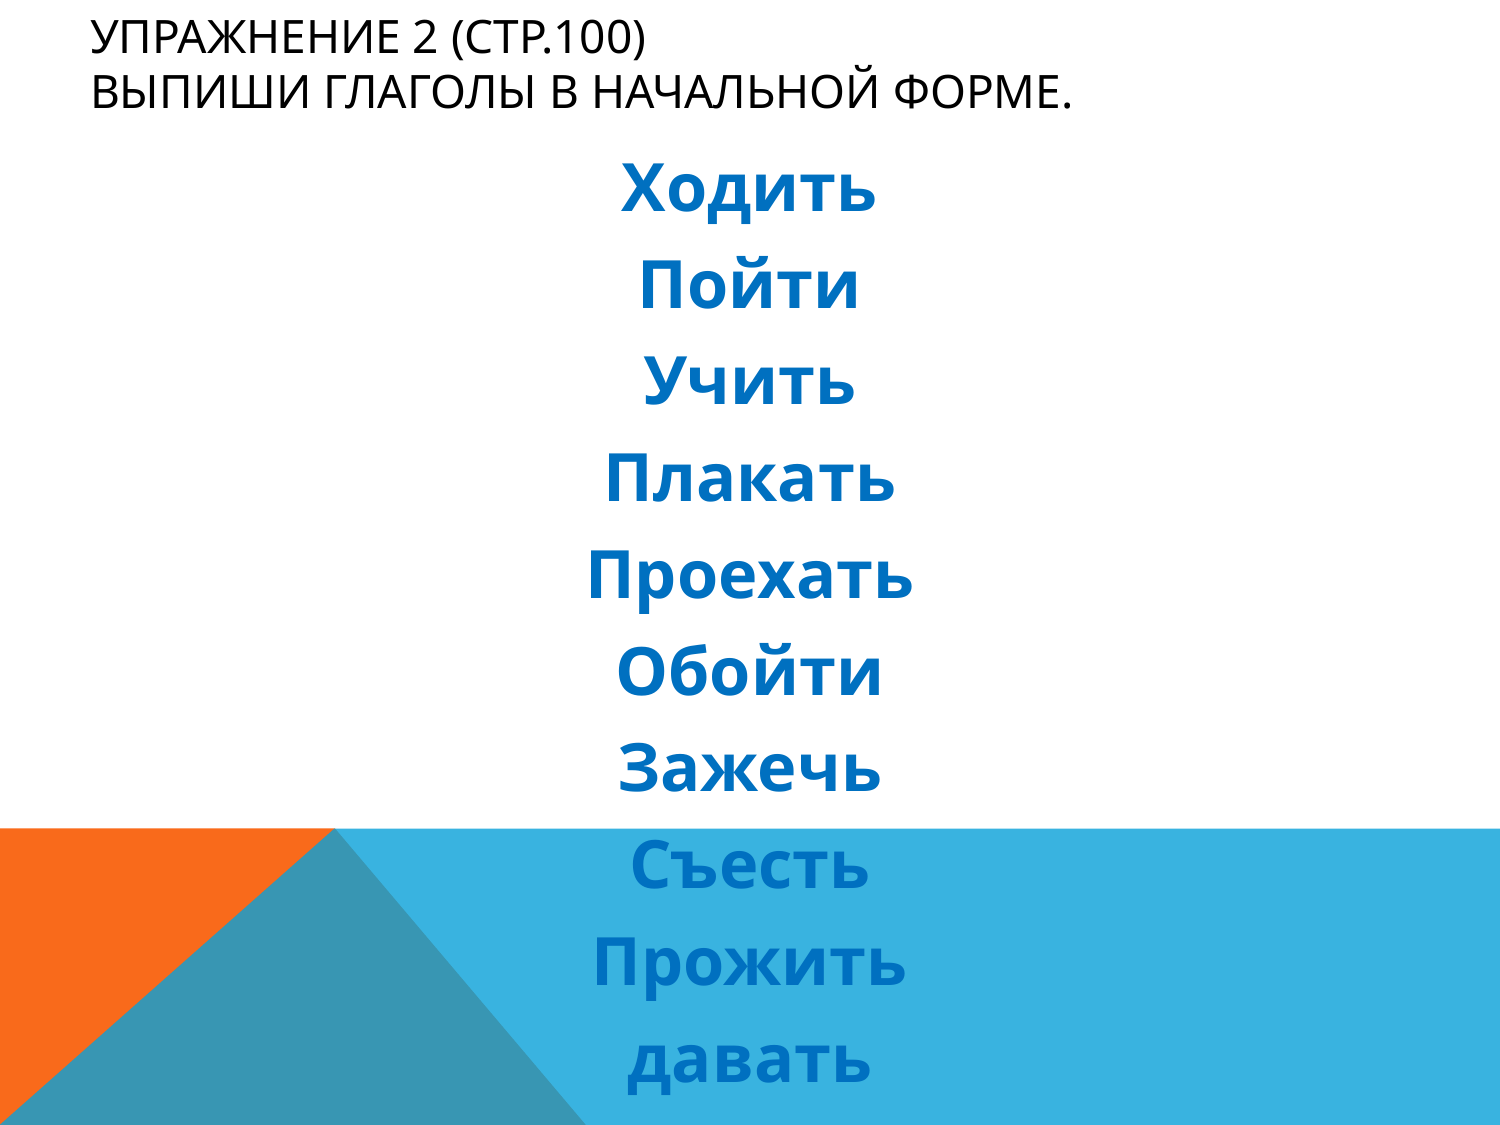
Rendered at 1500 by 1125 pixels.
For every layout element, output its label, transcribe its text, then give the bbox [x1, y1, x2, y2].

list Ходить Пойти Учить Плакать Проехать Обойти Зажечь Съесть Прожить давать [75, 137, 1425, 1125]
title Упражнение 2 (стр.100) Выпиши глаголы в начальной форме. [75, 0, 1425, 126]
